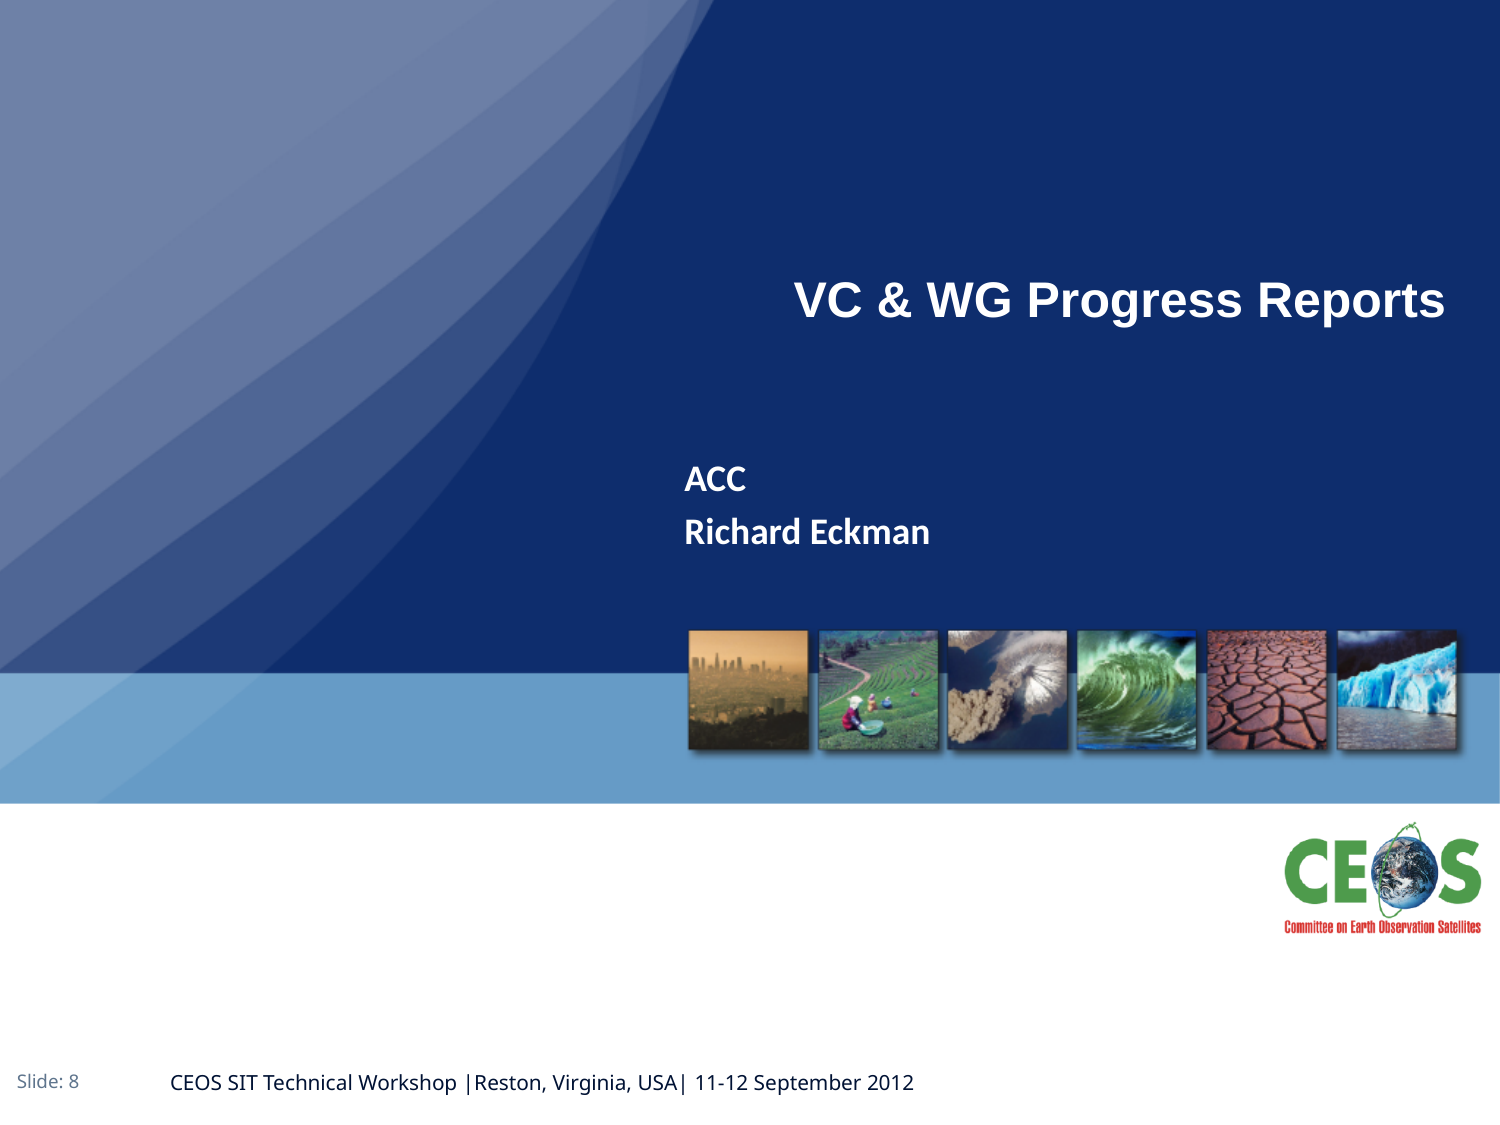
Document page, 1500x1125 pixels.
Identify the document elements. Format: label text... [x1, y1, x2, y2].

title VC & WG Progress Reports [671, 27, 1462, 336]
subtitle ACC Richard Eckman [669, 446, 1462, 627]
picture [0, 0, 1500, 1125]
